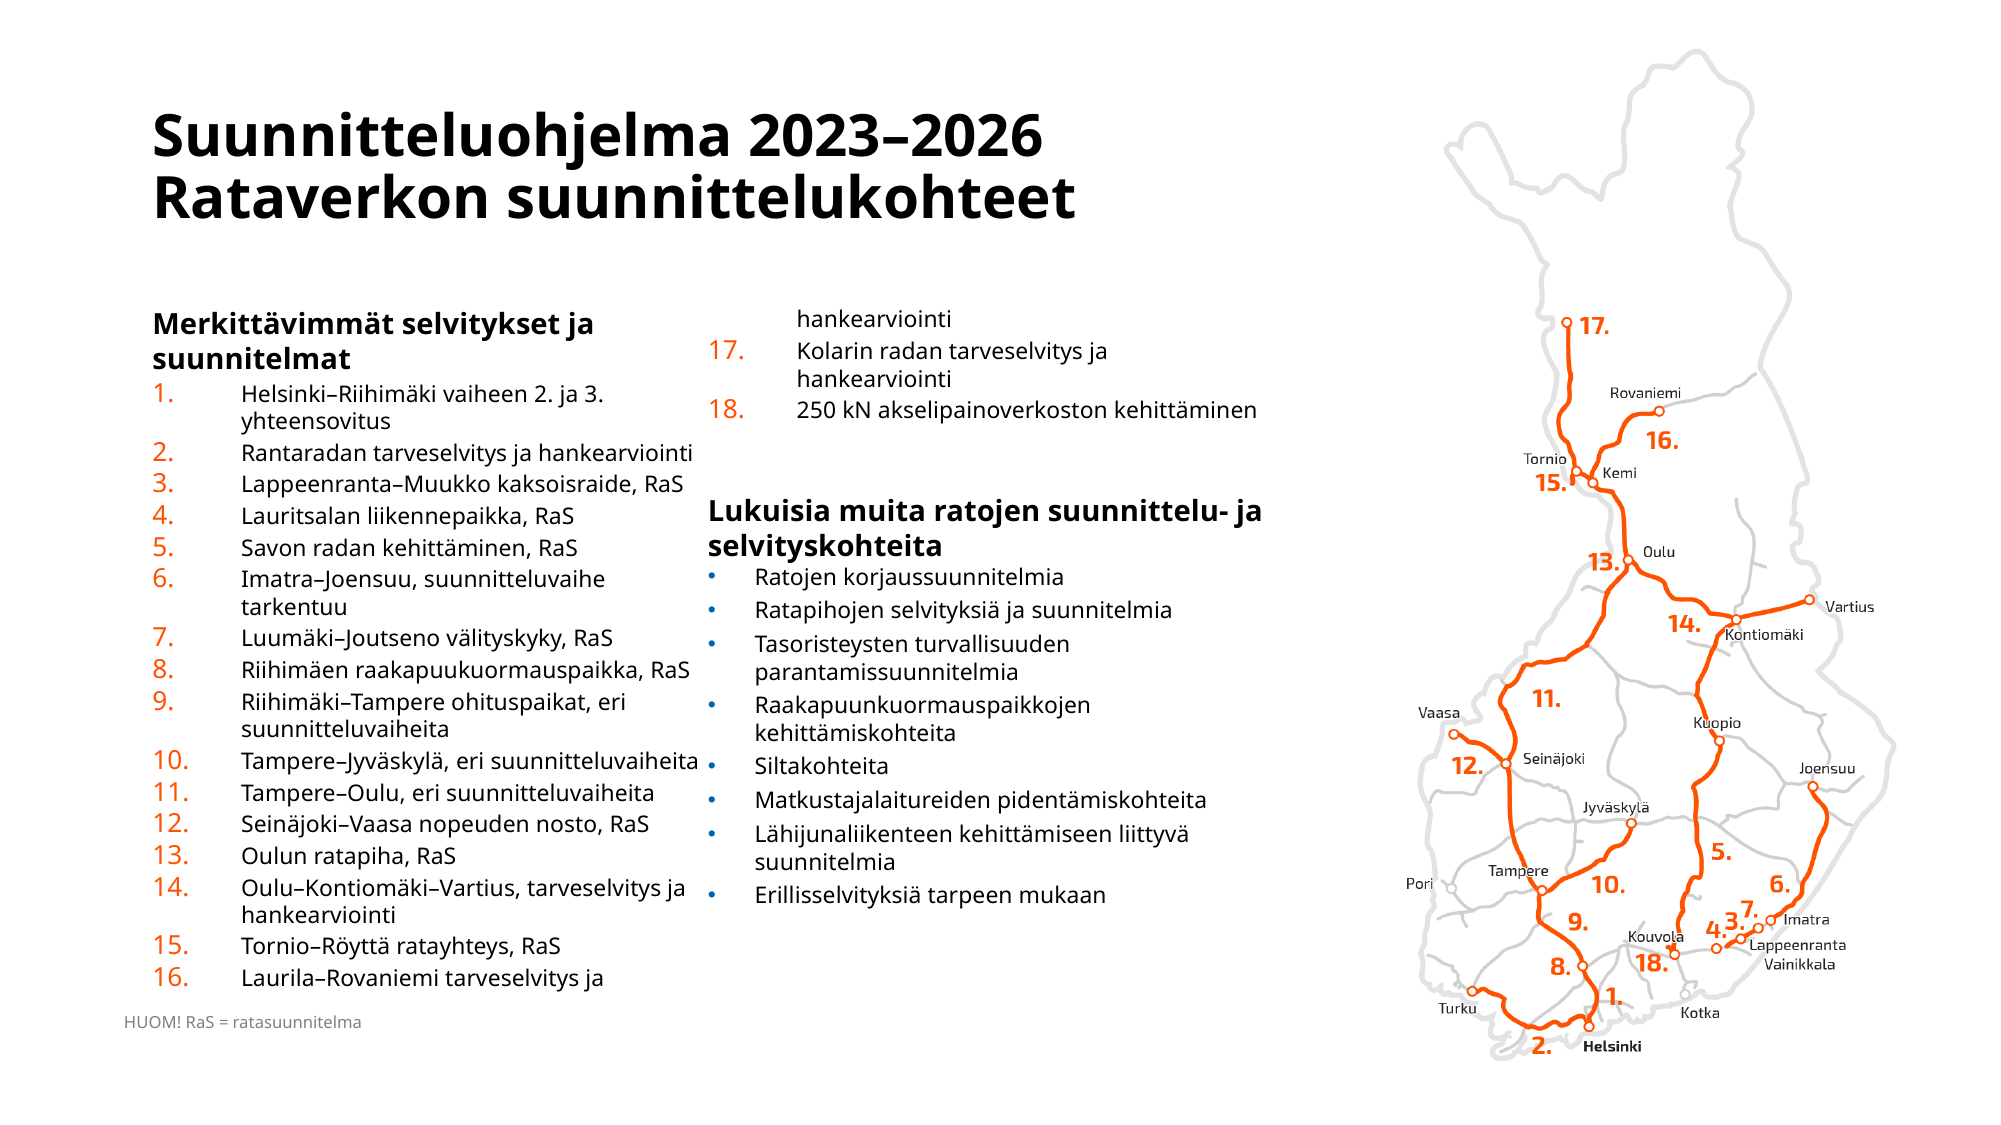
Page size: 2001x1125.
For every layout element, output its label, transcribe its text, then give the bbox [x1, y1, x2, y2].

title Suunnitteluohjelma 2023–2026 Rataverkon suunnittelukohteet [137, 59, 1279, 278]
list Merkittävimmät selvitykset ja suunnitelmat Helsinki–Riihimäki vaiheen 2. ja 3. yhteensovitus Rantaradan tarveselvitys ja hankearviointi Lappeenranta–Muukko kaksoisraide, RaS Lauritsalan liikennepaikka, RaS Savon radan kehittäminen, RaS Imatra–Joensuu, suunnitteluvaihe tarkentuu Luumäki–Joutseno välityskyky, RaS Riihimäen raakapuukuormauspaikka, RaS Riihimäki–Tampere ohituspaikat, eri suunnitteluvaiheita Tampere–Jyväskylä, eri suunnitteluvaiheita Tampere–Oulu, eri suunnitteluvaiheita Seinäjoki–Vaasa nopeuden nosto, RaS Oulun ratapiha, RaS Oulu–Kontiomäki–Vartius, tarveselvitys ja hankearviointi Tornio–Röyttä ratayhteys, RaS Laurila–Rovaniemi tarveselvitys ja hankearviointi Kolarin radan tarveselvitys ja hankearviointi 250 kN akselipainoverkoston kehittäminen Lukuisia muita ratojen suunnittelu- ja selvityskohteita Ratojen korjaussuunnitelmia Ratapihojen selvityksiä ja suunnitelmia Tasoristeysten turvallisuuden parantamissuunnitelmia Raakapuunkuormauspaikkojen kehittämiskohteita Siltakohteita Matkustajalaitureiden pidentämiskohteita Lähijunaliikenteen kehittämiseen liittyvä suunnitelmia Erillisselvityksiä tarpeen mukaan [137, 297, 1279, 1004]
picture [1297, 0, 1987, 1103]
text_box HUOM! RaS = ratasuunnitelma [109, 1004, 1297, 1079]
